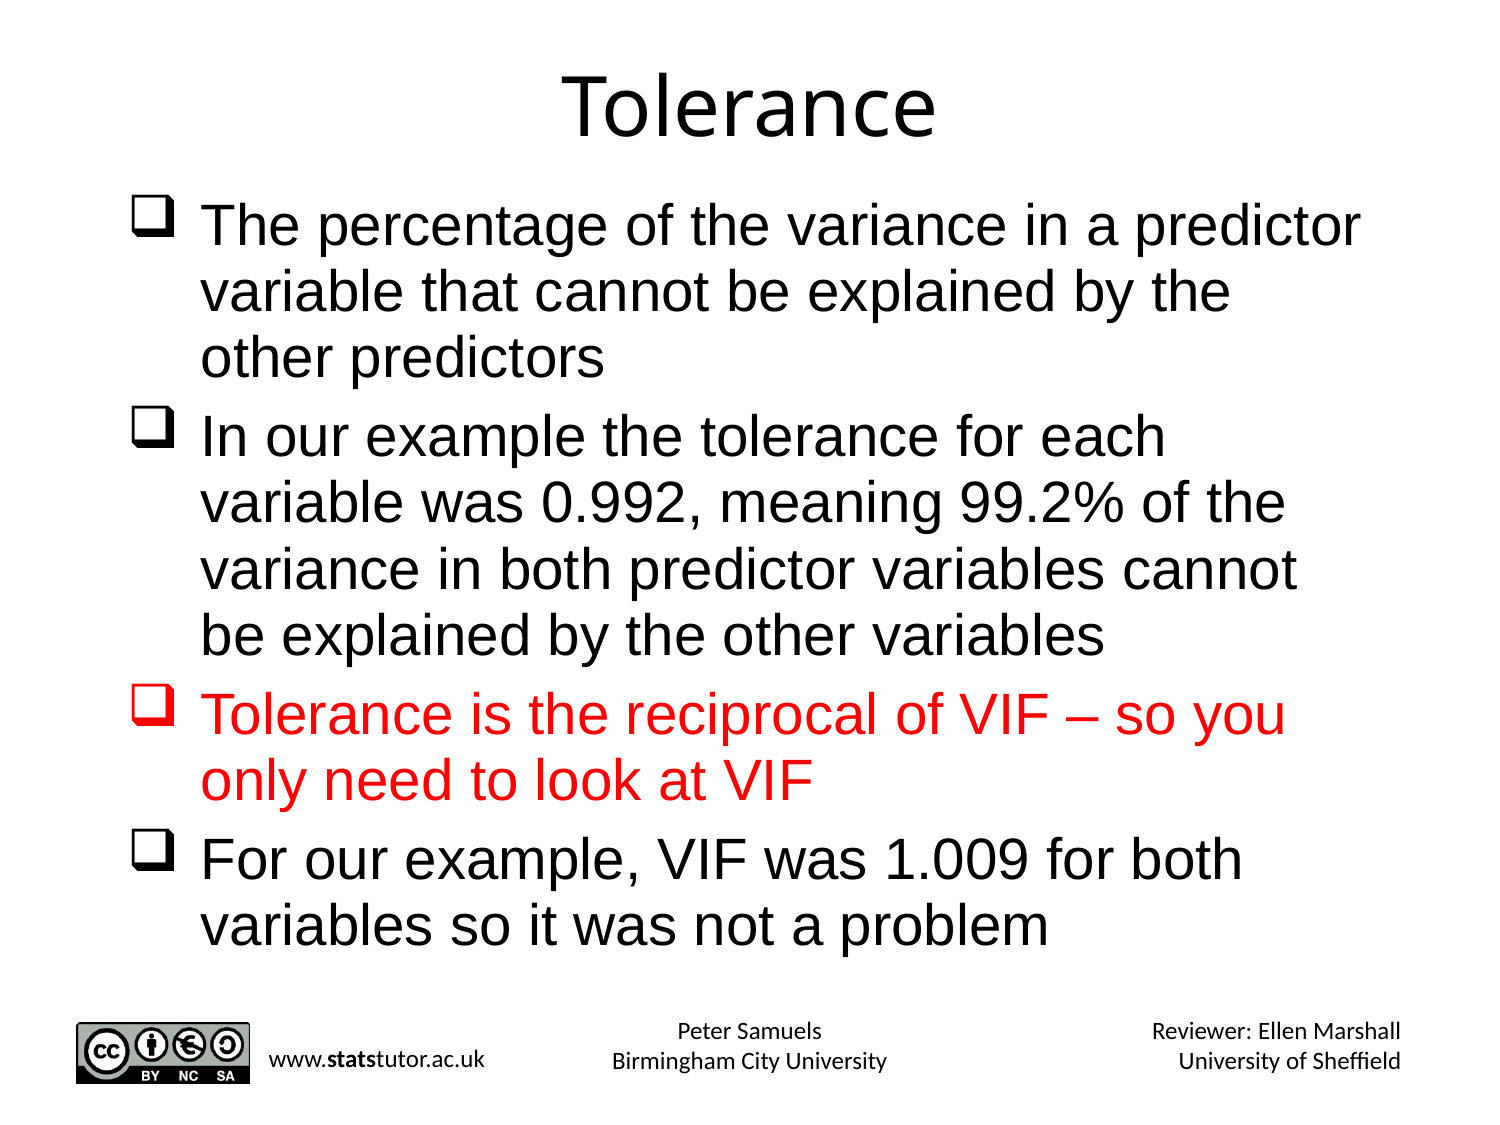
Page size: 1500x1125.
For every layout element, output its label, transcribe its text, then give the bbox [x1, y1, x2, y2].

title Tolerance [75, 45, 1425, 161]
text_box www.statstutor.ac.uk [254, 1035, 573, 1080]
text_box Reviewer: Ellen Marshall University of Sheffield [1038, 1007, 1417, 1083]
list The percentage of the variance in a predictor variable that cannot be explained by the other predictors In our example the tolerance for each variable was 0.992, meaning 99.2% of the variance in both predictor variables cannot be explained by the other variables Tolerance is the reciprocal of VIF – so you only need to look at VIF For our example, VIF was 1.009 for both variables so it was not a problem [112, 184, 1388, 976]
picture [76, 1022, 251, 1084]
text_box Peter Samuels Birmingham City University [549, 1007, 951, 1083]
